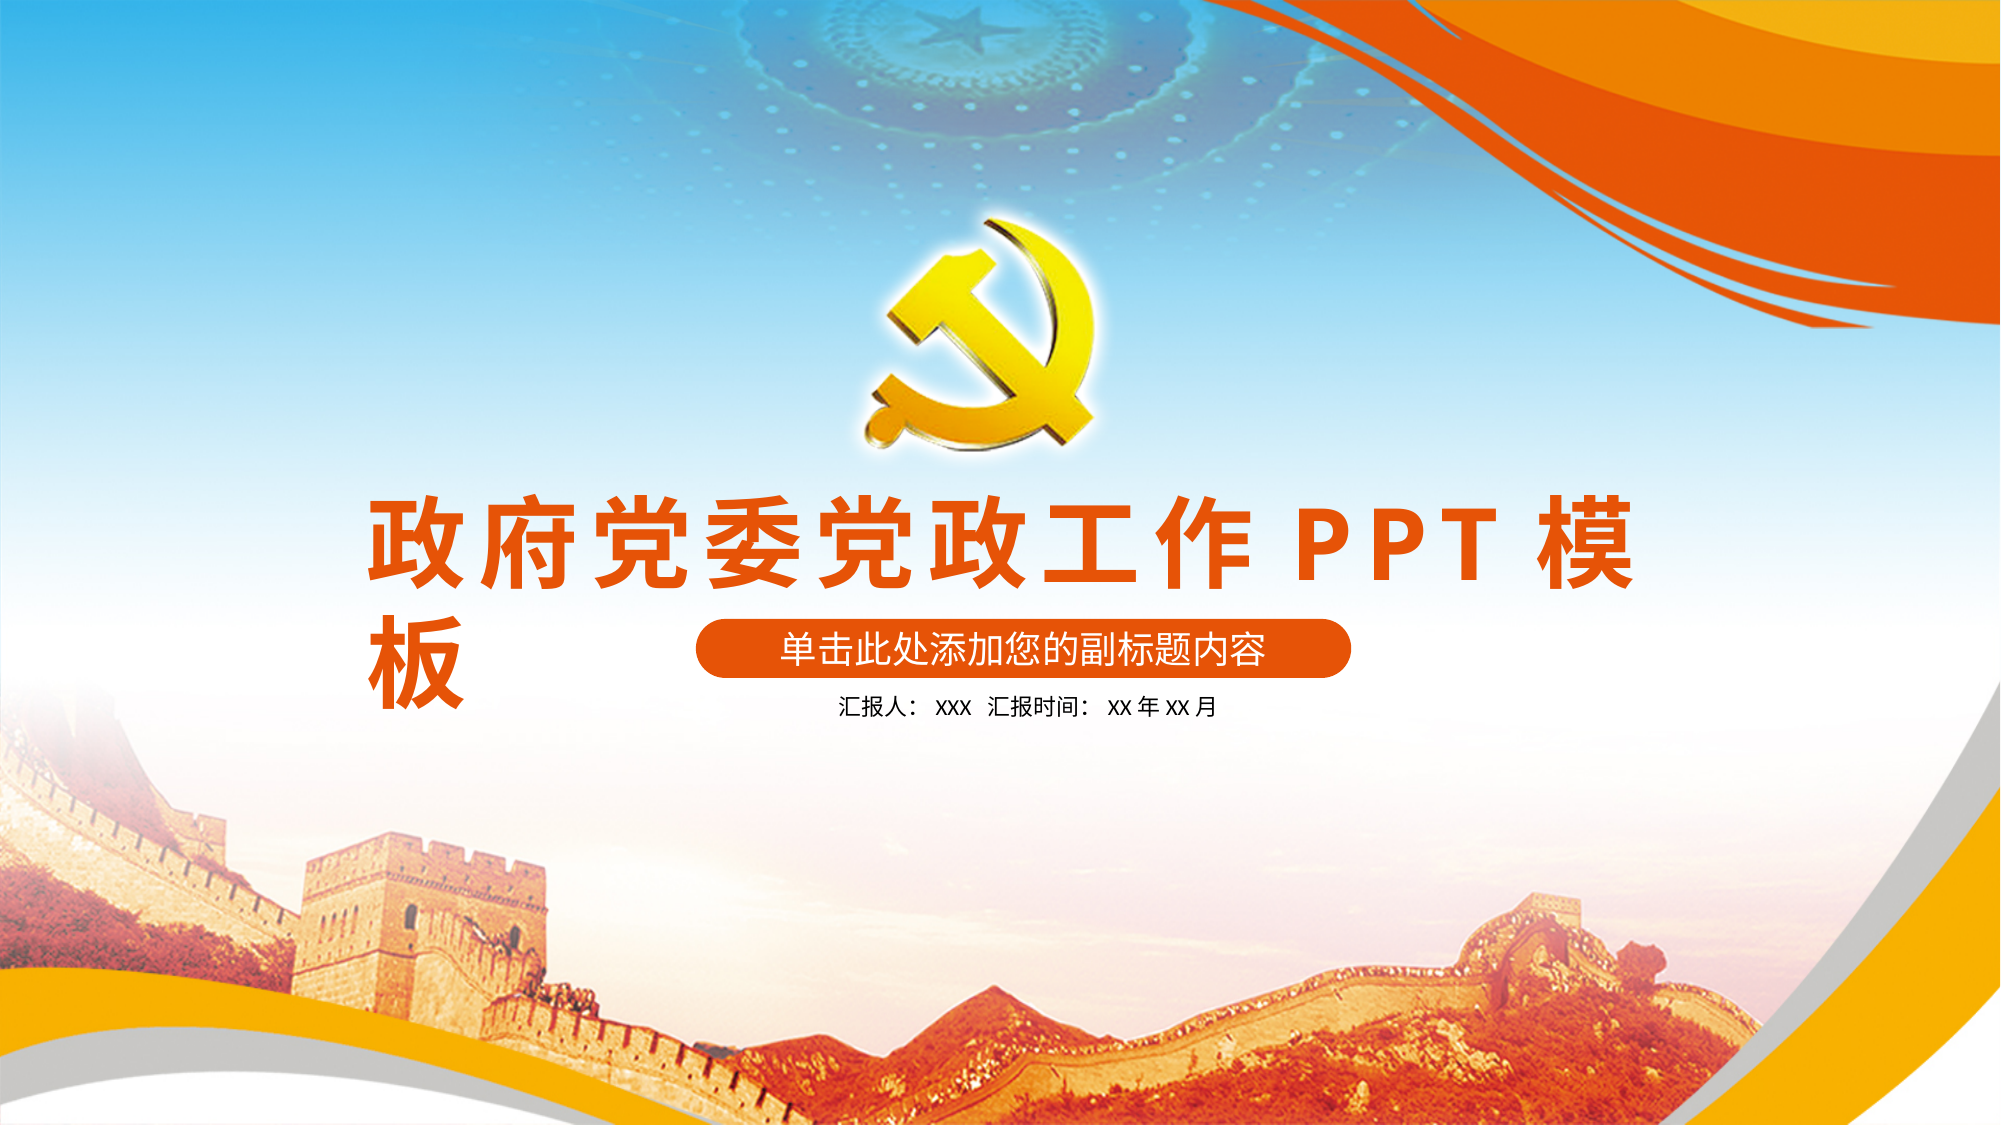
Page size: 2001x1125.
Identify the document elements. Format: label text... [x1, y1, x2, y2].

text_box 政府党委党政工作PPT模板 [351, 479, 1751, 728]
text_box 单击此处添加您的副标题内容 [694, 617, 1353, 679]
picture [0, 0, 2001, 1125]
text_box 汇报人：XXX 汇报时间：XX年XX月 [628, 684, 1428, 728]
